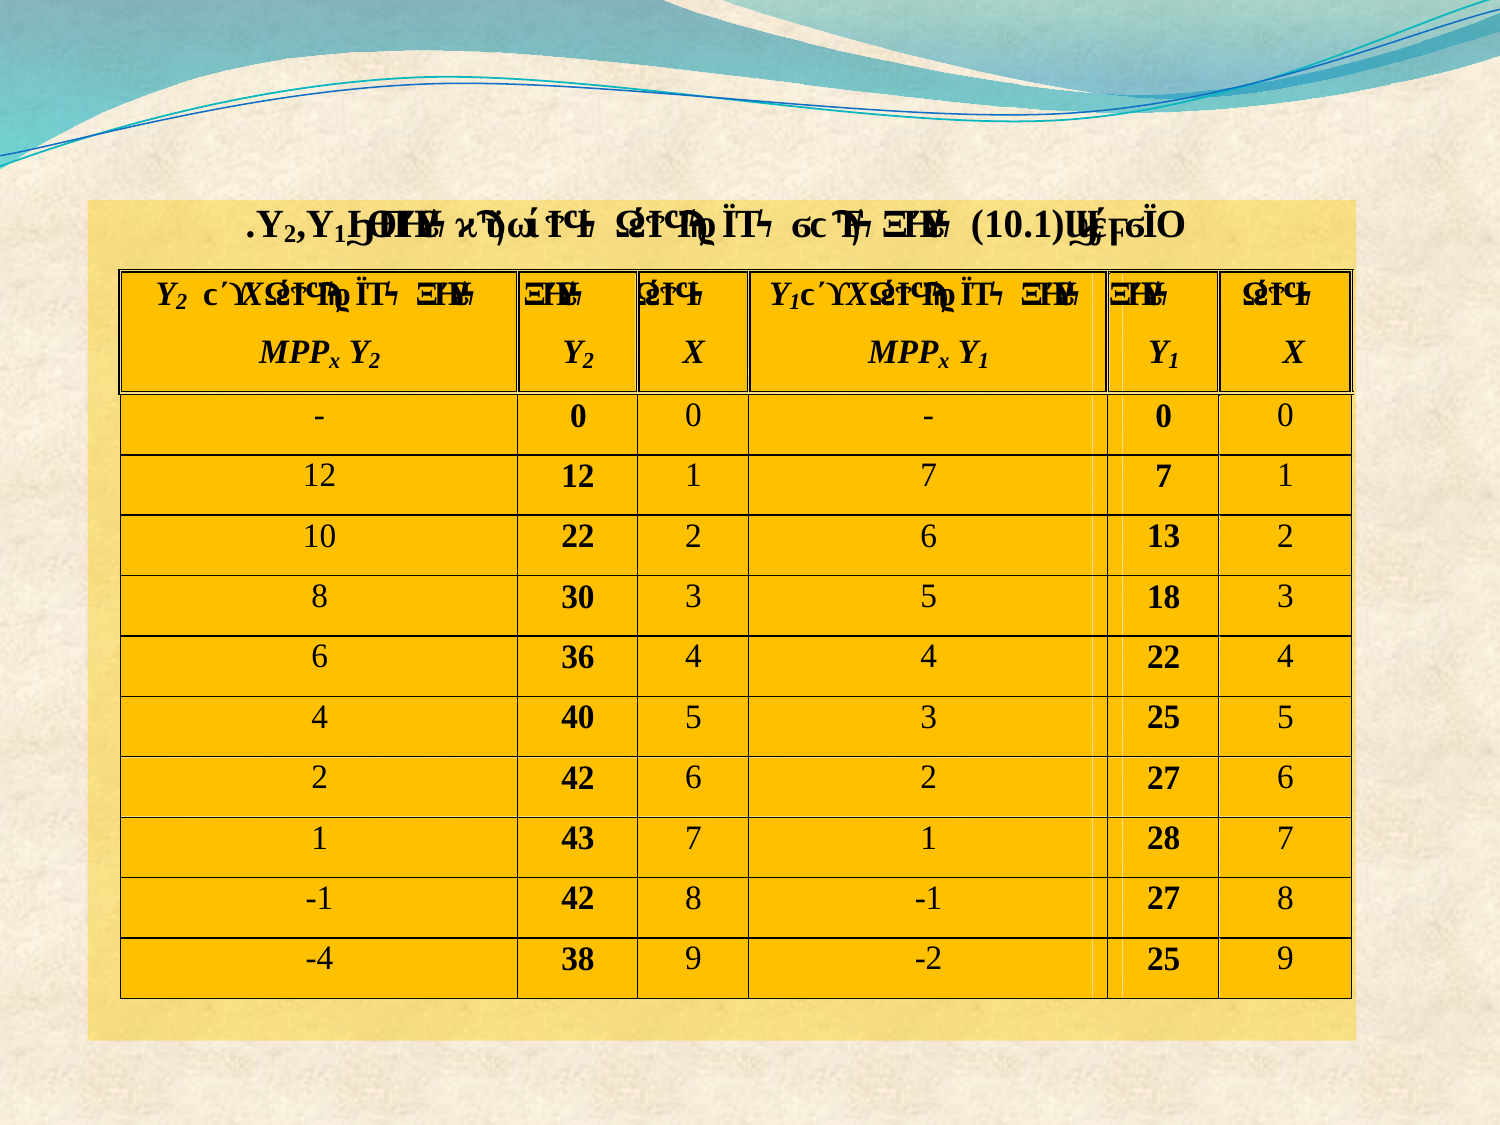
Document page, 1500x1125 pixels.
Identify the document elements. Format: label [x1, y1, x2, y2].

text_box [87, 199, 1357, 1041]
